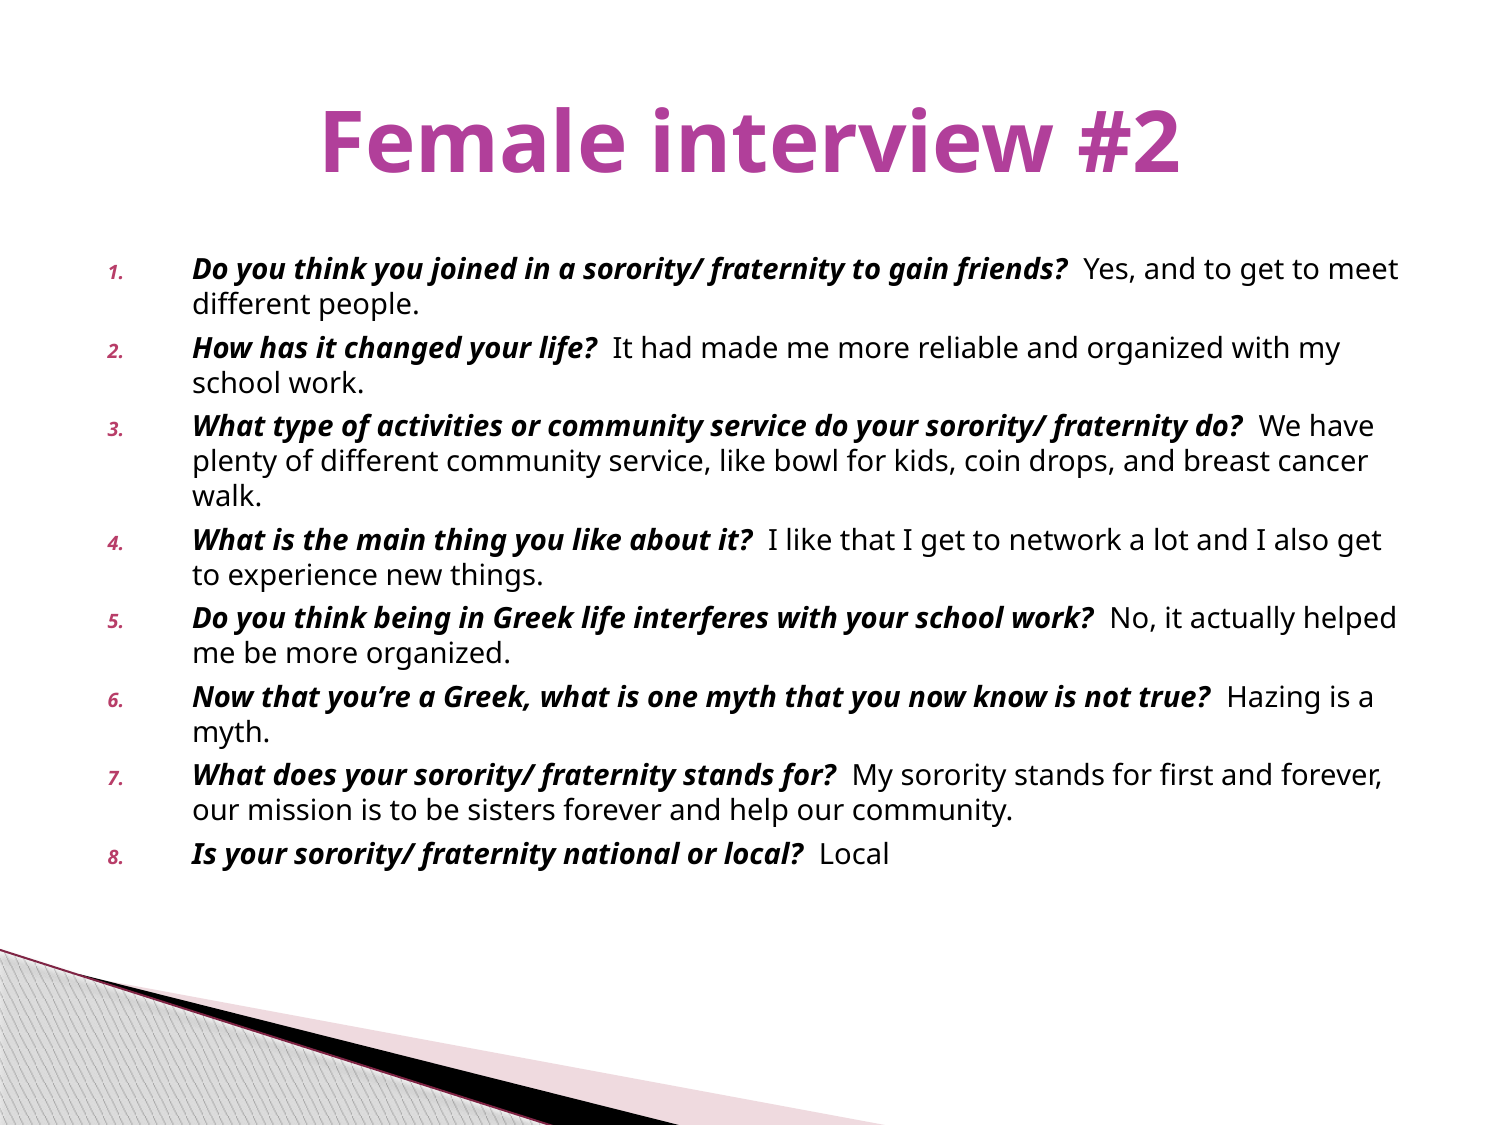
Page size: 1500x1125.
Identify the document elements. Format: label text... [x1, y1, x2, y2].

title Female interview #2 [75, 45, 1425, 233]
list Do you think you joined in a sorority/ fraternity to gain friends? Yes, and to get to meet different people. How has it changed your life? It had made me more reliable and organized with my school work. What type of activities or community service do your sorority/ fraternity do? We have plenty of different community service, like bowl for kids, coin drops, and breast cancer walk. What is the main thing you like about it? I like that I get to network a lot and I also get to experience new things. Do you think being in Greek life interferes with your school work? No, it actually helped me be more organized. Now that you’re a Greek, what is one myth that you now know is not true? Hazing is a myth. What does your sorority/ fraternity stands for? My sorority stands for first and forever, our mission is to be sisters forever and help our community. Is your sorority/ fraternity national or local? Local [75, 243, 1425, 986]
